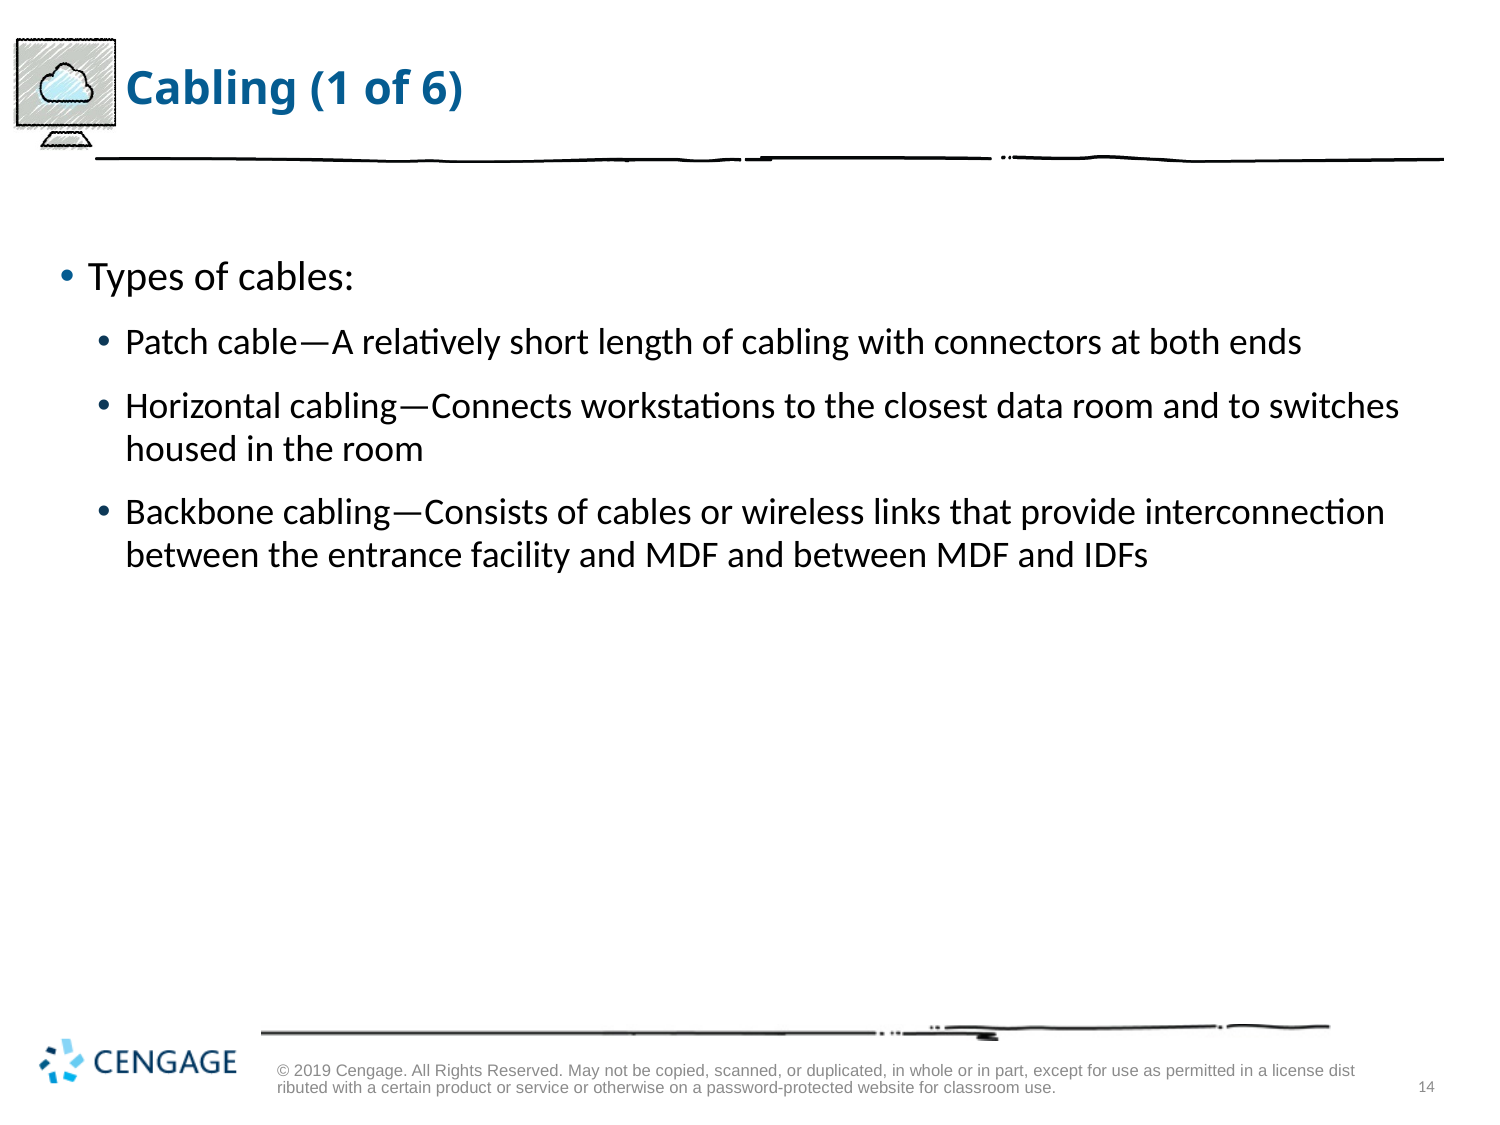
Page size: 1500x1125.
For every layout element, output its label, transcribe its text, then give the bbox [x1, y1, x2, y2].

picture [261, 1024, 1331, 1041]
picture [13, 36, 117, 151]
picture [19, 1025, 249, 1096]
footer © 2019 Cengage. All Rights Reserved. May not be copied, scanned, or duplicated, in whole or in part, except for use as permitted in a license distributed with a certain product or service or otherwise on a password-protected website for classroom use. [262, 1050, 1375, 1091]
title Cabling (1 of 6) [125, 66, 1442, 116]
picture [95, 155, 1444, 163]
list Types of cables: Patch cable—A relatively short length of cabling with connectors at both ends Horizontal cabling—Connects workstations to the closest data room and to switches housed in the room Backbone cabling—Consists of cables or wireless links that provide interconnection between the entrance facility and M D F and between M D F and I D Fs [59, 252, 1441, 580]
